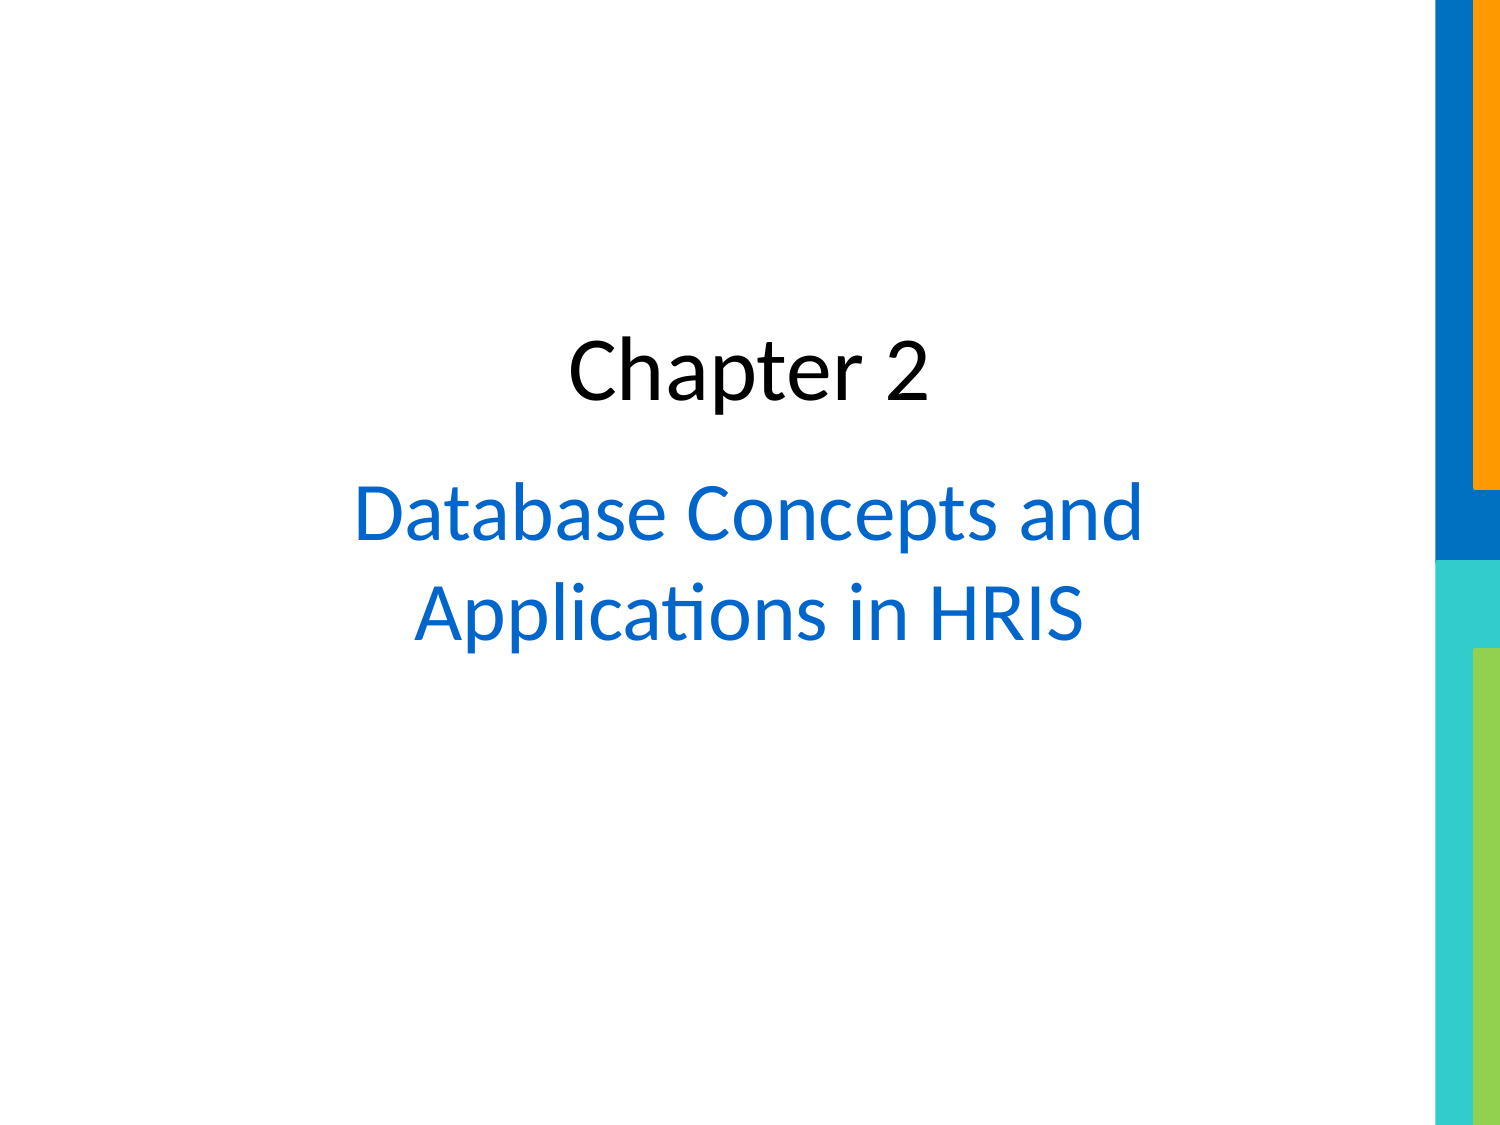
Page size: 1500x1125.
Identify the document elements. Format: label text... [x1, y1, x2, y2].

subtitle Database Concepts and Applications in HRIS [200, 450, 1300, 588]
title Chapter 2 [112, 312, 1388, 525]
